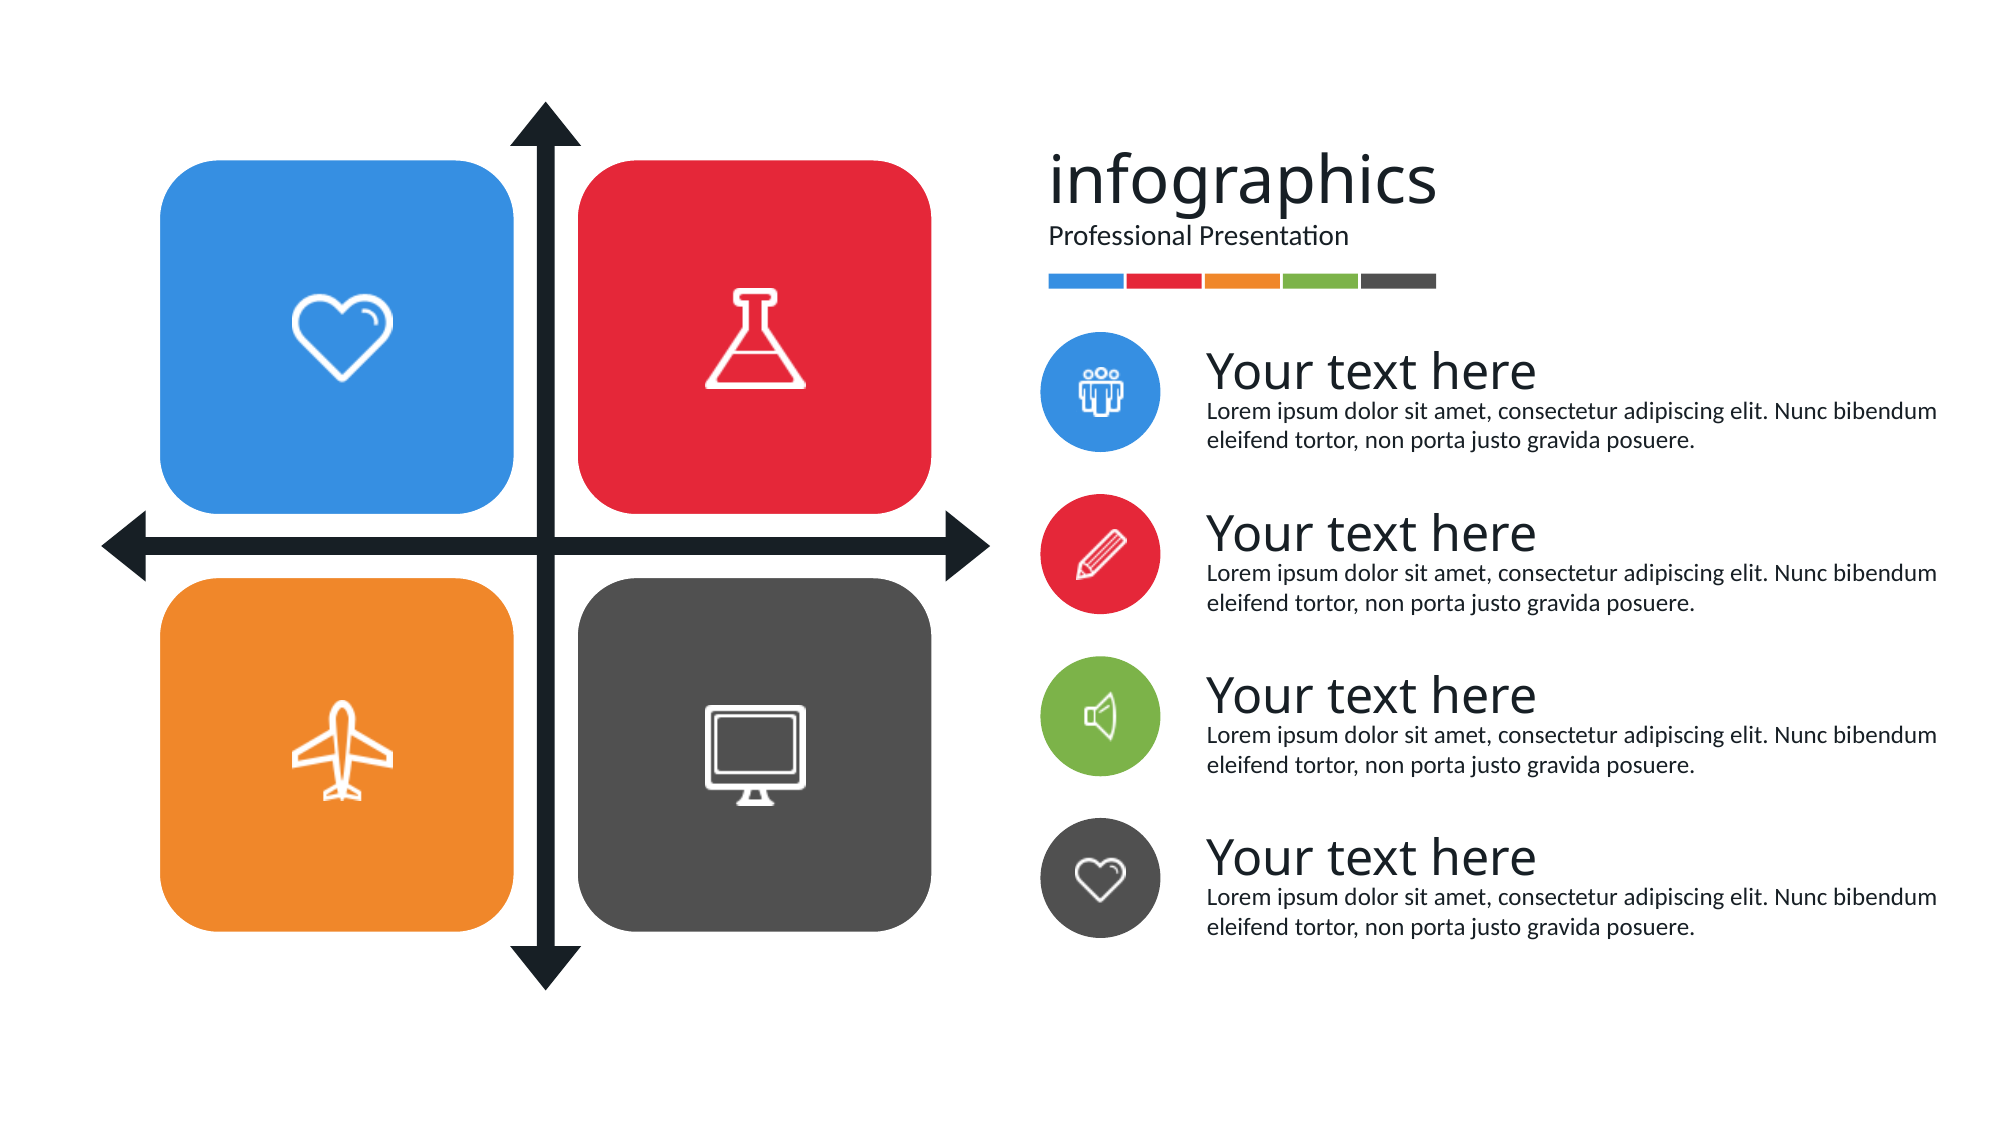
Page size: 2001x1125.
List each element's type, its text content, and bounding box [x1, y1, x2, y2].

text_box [1033, 129, 1997, 289]
text_box Lorem ipsum dolor sit amet, consectetur adipiscing elit. Nunc bibendum eleifend tortor, non porta justo gravida posuere. [1213, 893, 2000, 948]
text_box Your text here [1213, 656, 2000, 731]
picture [292, 700, 393, 801]
text_box Your text here [1213, 817, 2000, 893]
picture [705, 288, 806, 389]
picture [1076, 529, 1127, 580]
text_box Lorem ipsum dolor sit amet, consectetur adipiscing elit. Nunc bibendum eleifend tortor, non porta justo gravida posuere. [1213, 731, 2000, 786]
picture [1075, 691, 1126, 742]
text_box Lorem ipsum dolor sit amet, consectetur adipiscing elit. Nunc bibendum eleifend tortor, non porta justo gravida posuere. [1213, 569, 2000, 624]
picture [1075, 855, 1126, 906]
text_box Lorem ipsum dolor sit amet, consectetur adipiscing elit. Nunc bibendum eleifend tortor, non porta justo gravida posuere. [1213, 407, 2000, 462]
picture [705, 705, 806, 806]
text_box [0, 101, 1213, 991]
text_box Your text here [1213, 332, 2000, 407]
picture [1076, 367, 1127, 418]
picture [292, 288, 393, 389]
text_box Your text here [1213, 494, 2000, 569]
